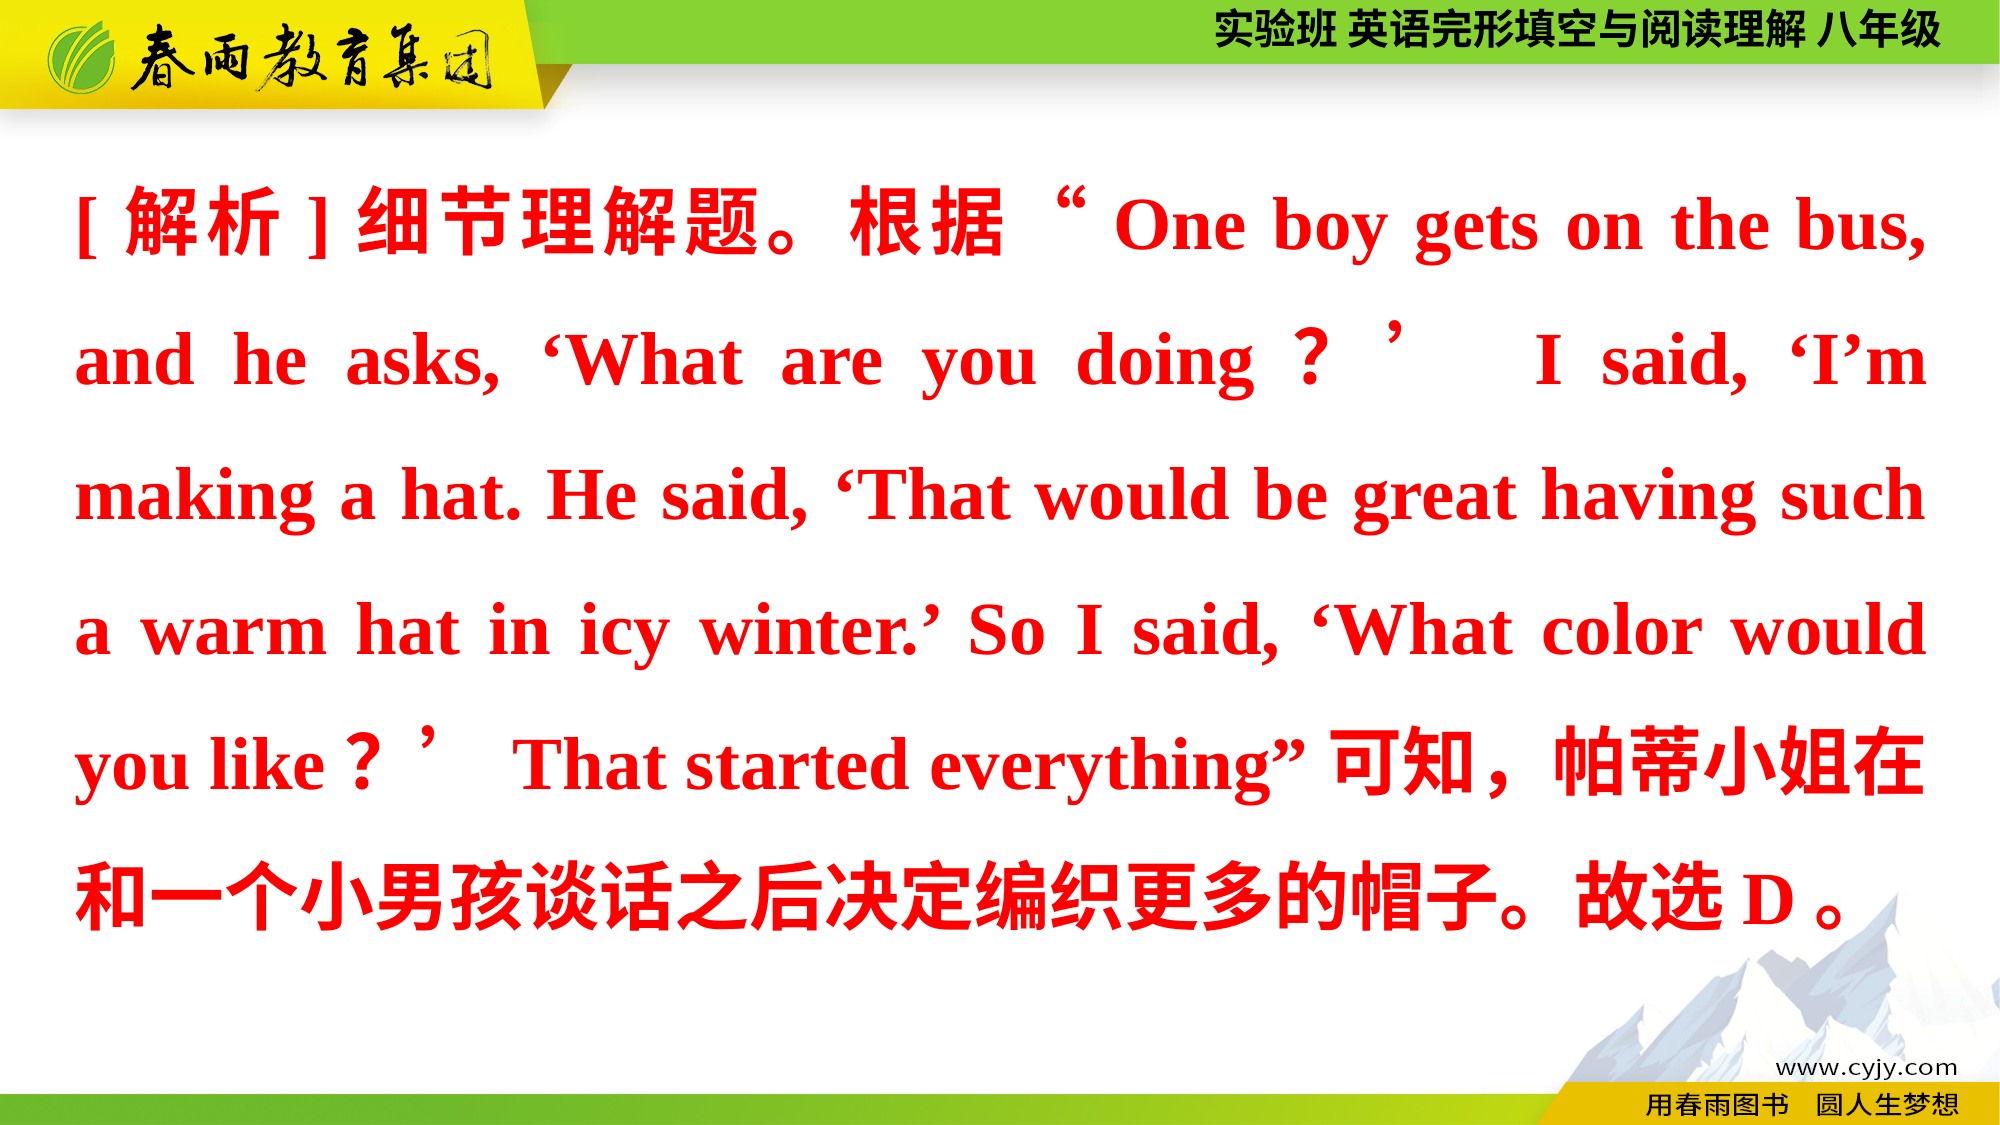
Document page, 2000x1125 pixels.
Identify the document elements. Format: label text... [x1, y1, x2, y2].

picture [0, 0, 2000, 1125]
list [解析]细节理解题。根据“One boy gets on the bus, and he asks, ‘What are you doing？’ I said, ‘I’m making a hat. He said, ‘That would be great having such a warm hat in icy winter.’ So I said, ‘What color would you like？’That started everything”可知，帕蒂小姐在和一个小男孩谈话之后决定编织更多的帽子。故选D。 [59, 122, 1944, 939]
